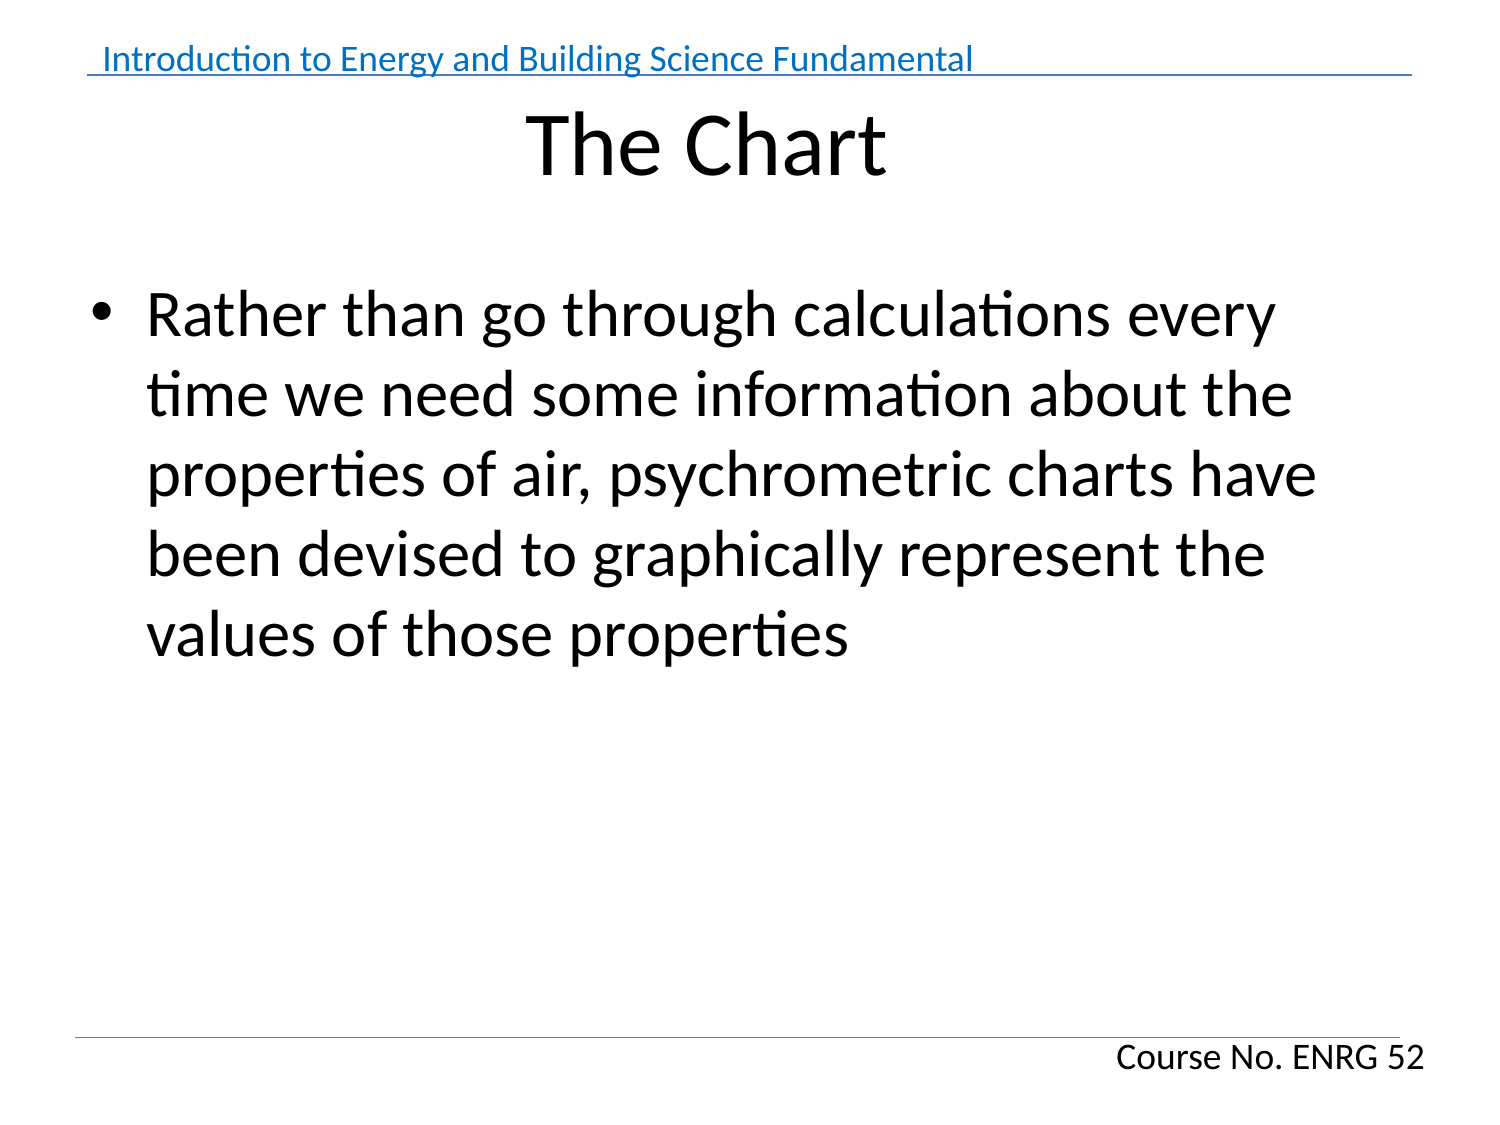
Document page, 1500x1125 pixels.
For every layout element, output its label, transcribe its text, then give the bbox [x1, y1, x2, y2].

list Rather than go through calculations every time we need some information about the properties of air, psychrometric charts have been devised to graphically represent the values of those properties [75, 262, 1425, 1005]
title The Chart [75, 45, 1425, 233]
